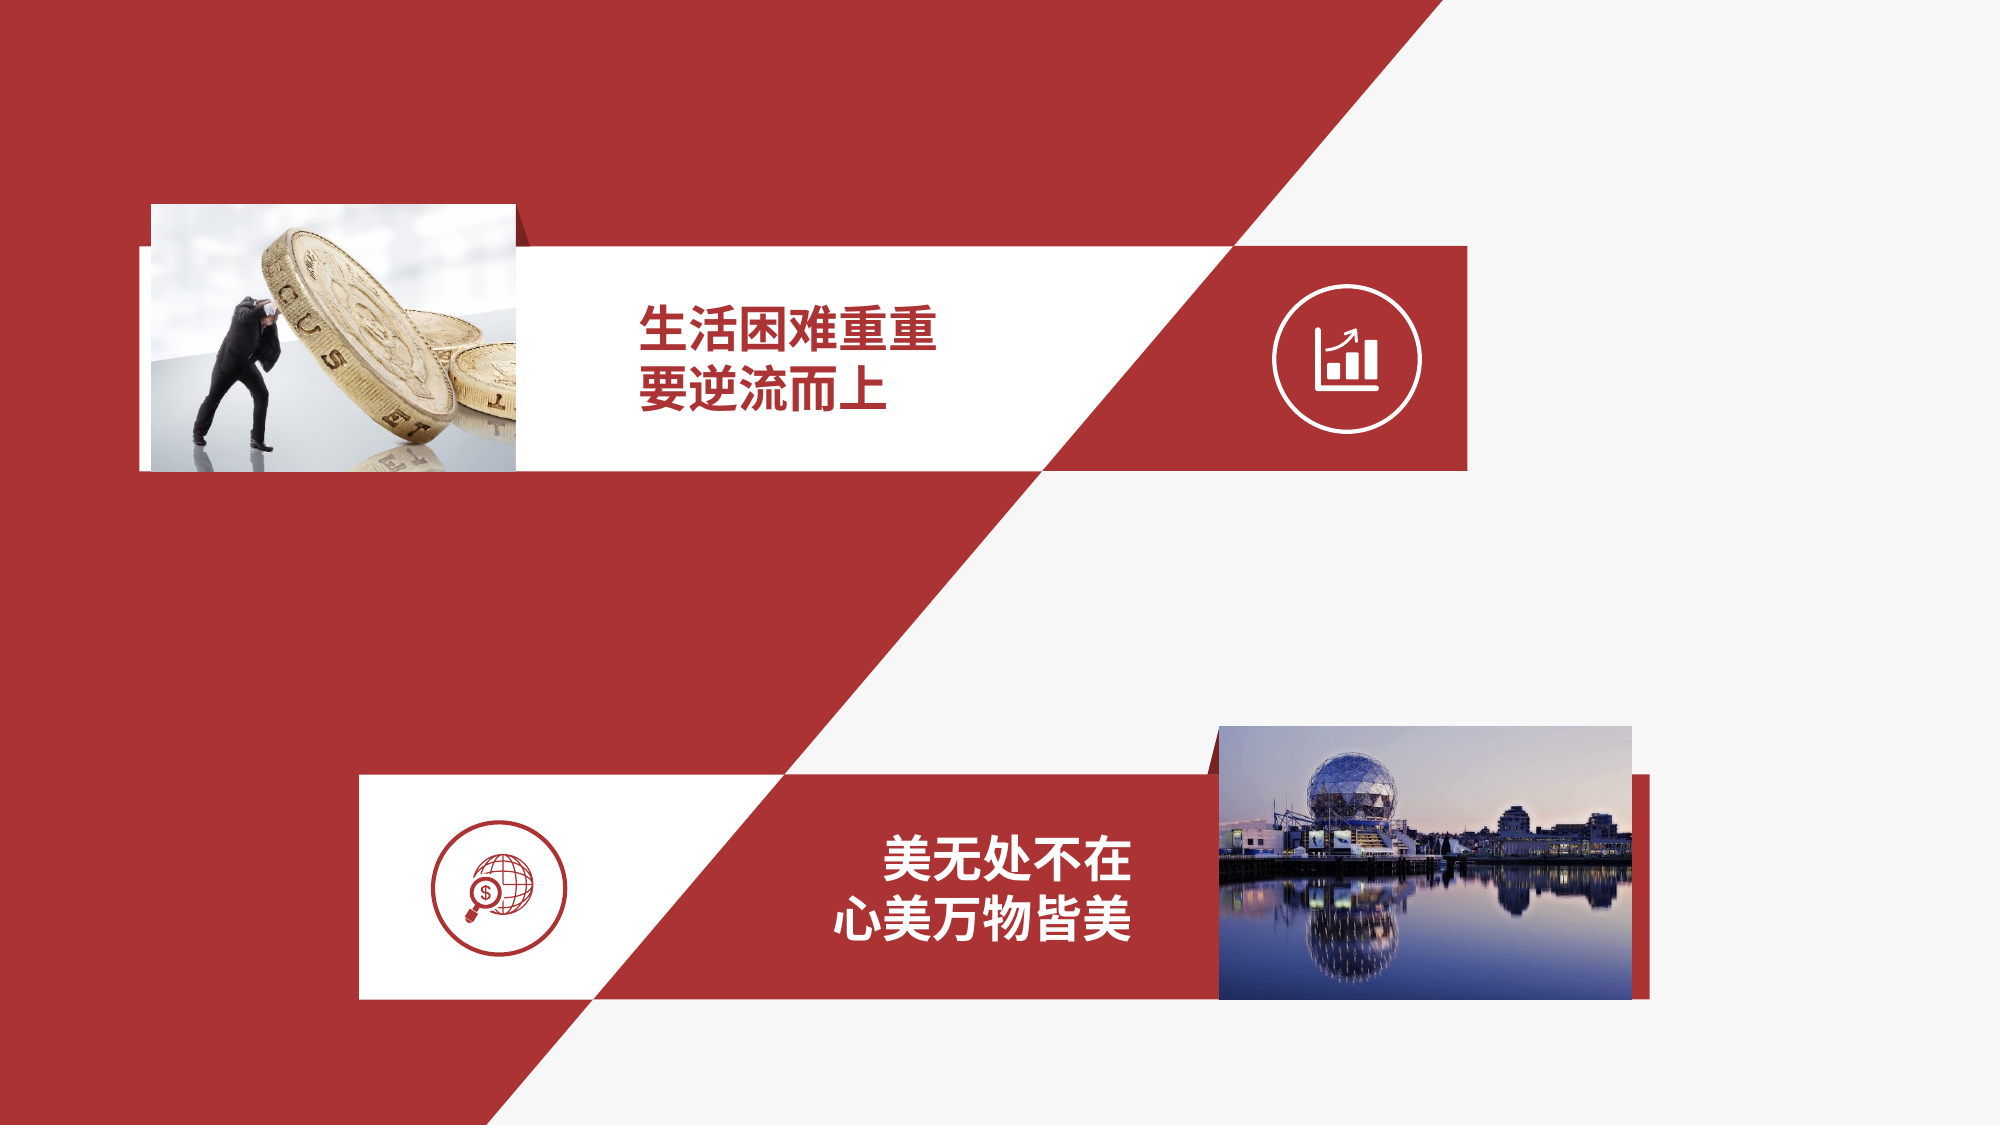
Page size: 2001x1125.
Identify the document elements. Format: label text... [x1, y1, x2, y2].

text_box [1637, 772, 1652, 1001]
text_box 美无处不在 心美万物皆美 [788, 820, 1148, 955]
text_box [358, 774, 785, 1000]
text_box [139, 203, 1457, 472]
text_box [782, 772, 1202, 1001]
text_box [0, 0, 1445, 1125]
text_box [1042, 245, 1468, 472]
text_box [1207, 726, 1633, 1000]
